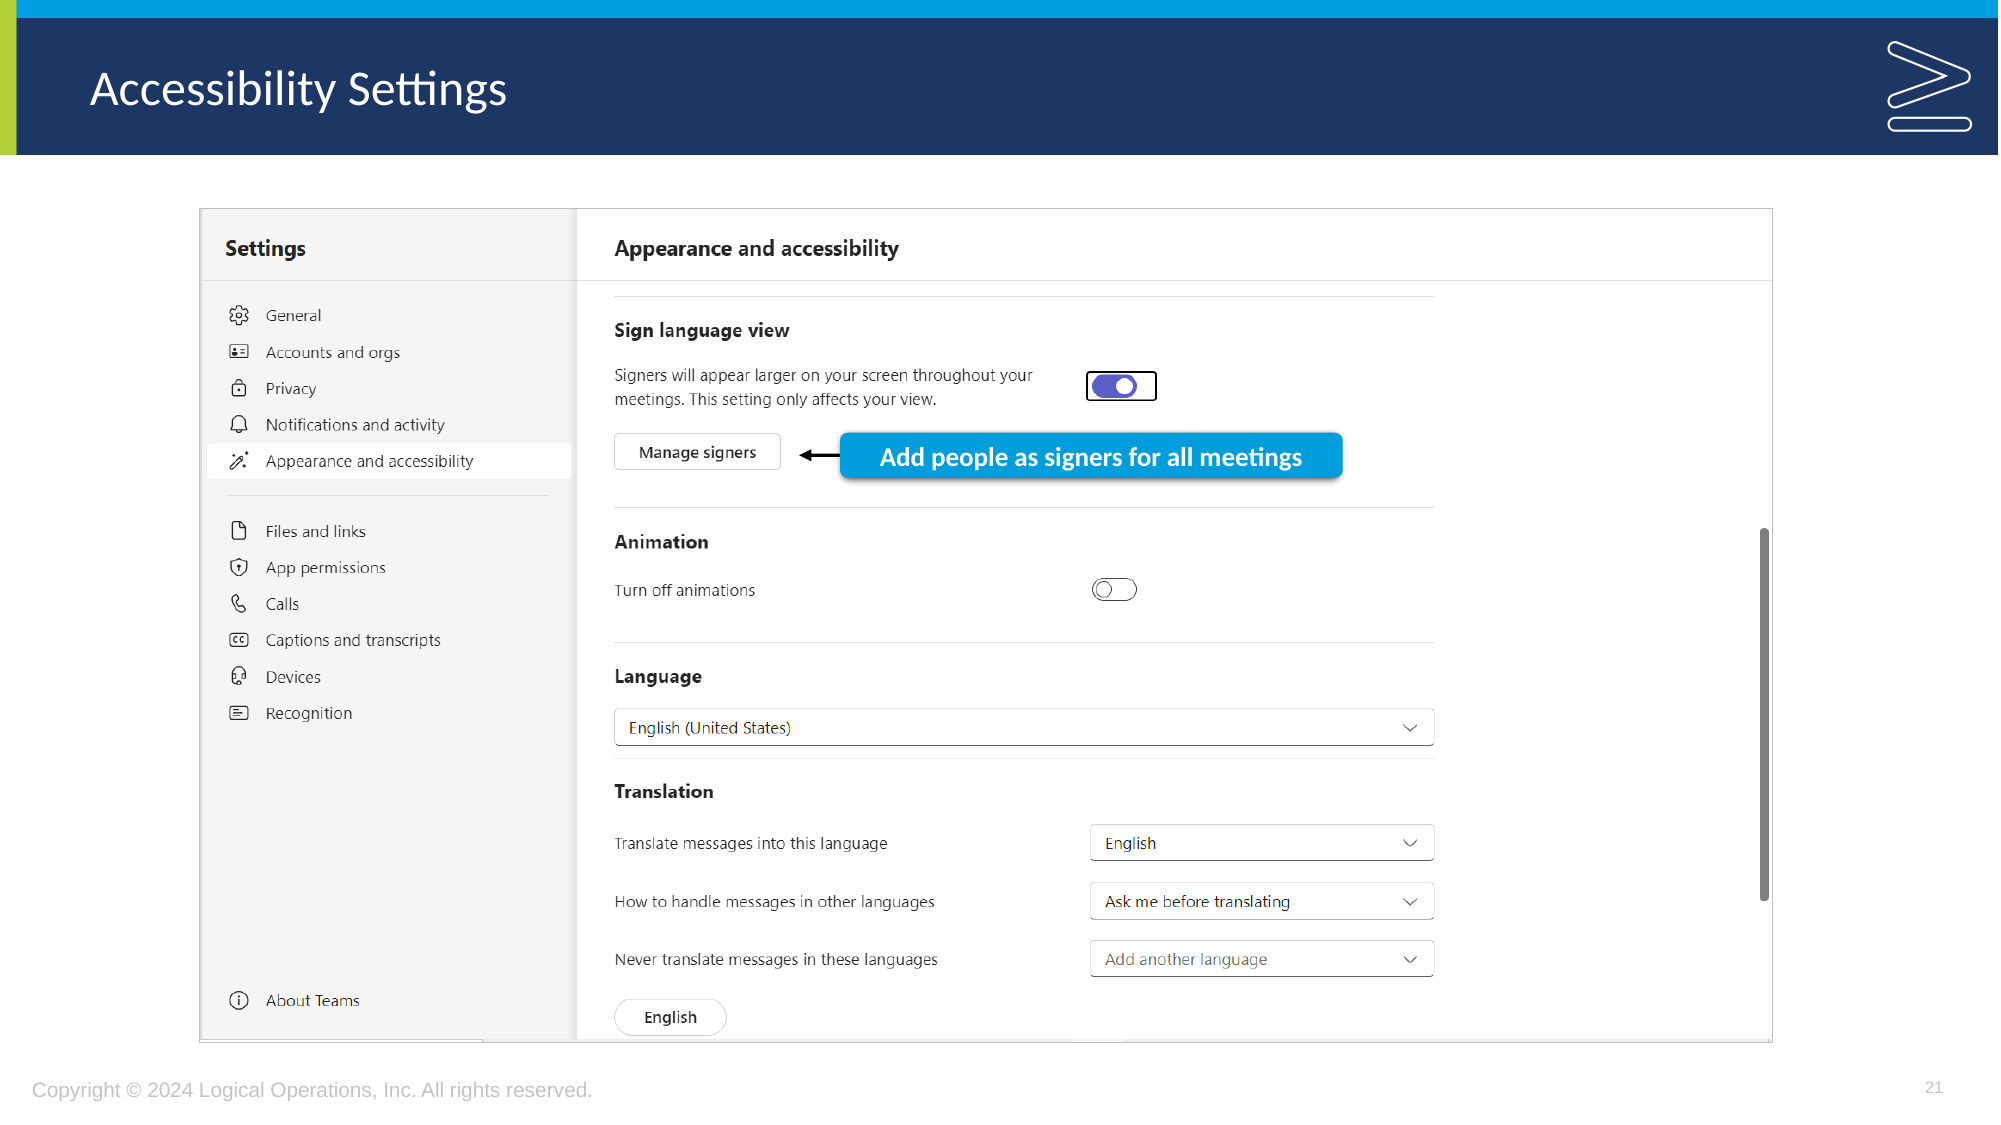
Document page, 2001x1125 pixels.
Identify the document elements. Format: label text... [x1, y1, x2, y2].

title Accessibility Settings [74, 16, 1850, 155]
picture [198, 208, 1773, 1043]
picture [1850, 19, 1998, 155]
picture [0, 0, 74, 155]
slide_number 21 [1491, 1057, 1959, 1118]
